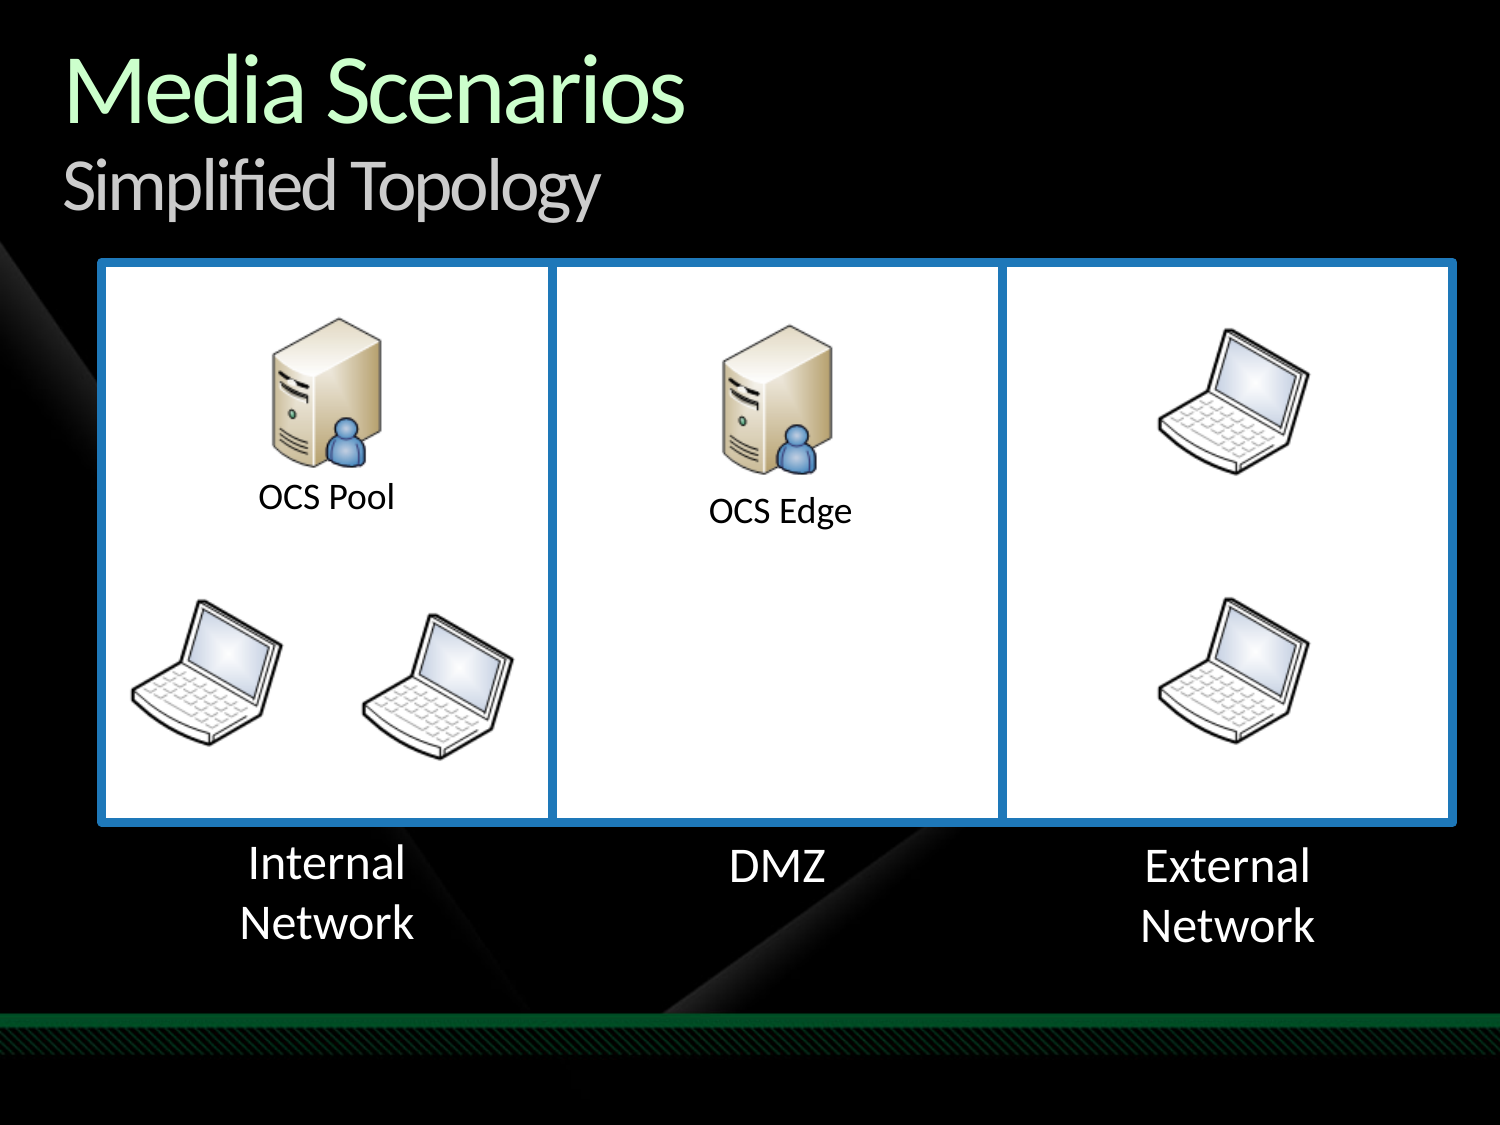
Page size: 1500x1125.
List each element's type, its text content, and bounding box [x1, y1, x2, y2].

text_box DMZ [617, 824, 937, 900]
text_box [548, 258, 1000, 827]
text_box [998, 258, 1457, 827]
text_box Internal Network [167, 822, 487, 957]
picture [0, 0, 1500, 1125]
text_box OCS Edge [693, 478, 868, 539]
text_box OCS Pool [243, 464, 411, 525]
text_box [97, 258, 550, 827]
text_box External Network [1068, 824, 1388, 960]
title Media Scenarios Simplified Topology [62, 37, 1438, 229]
